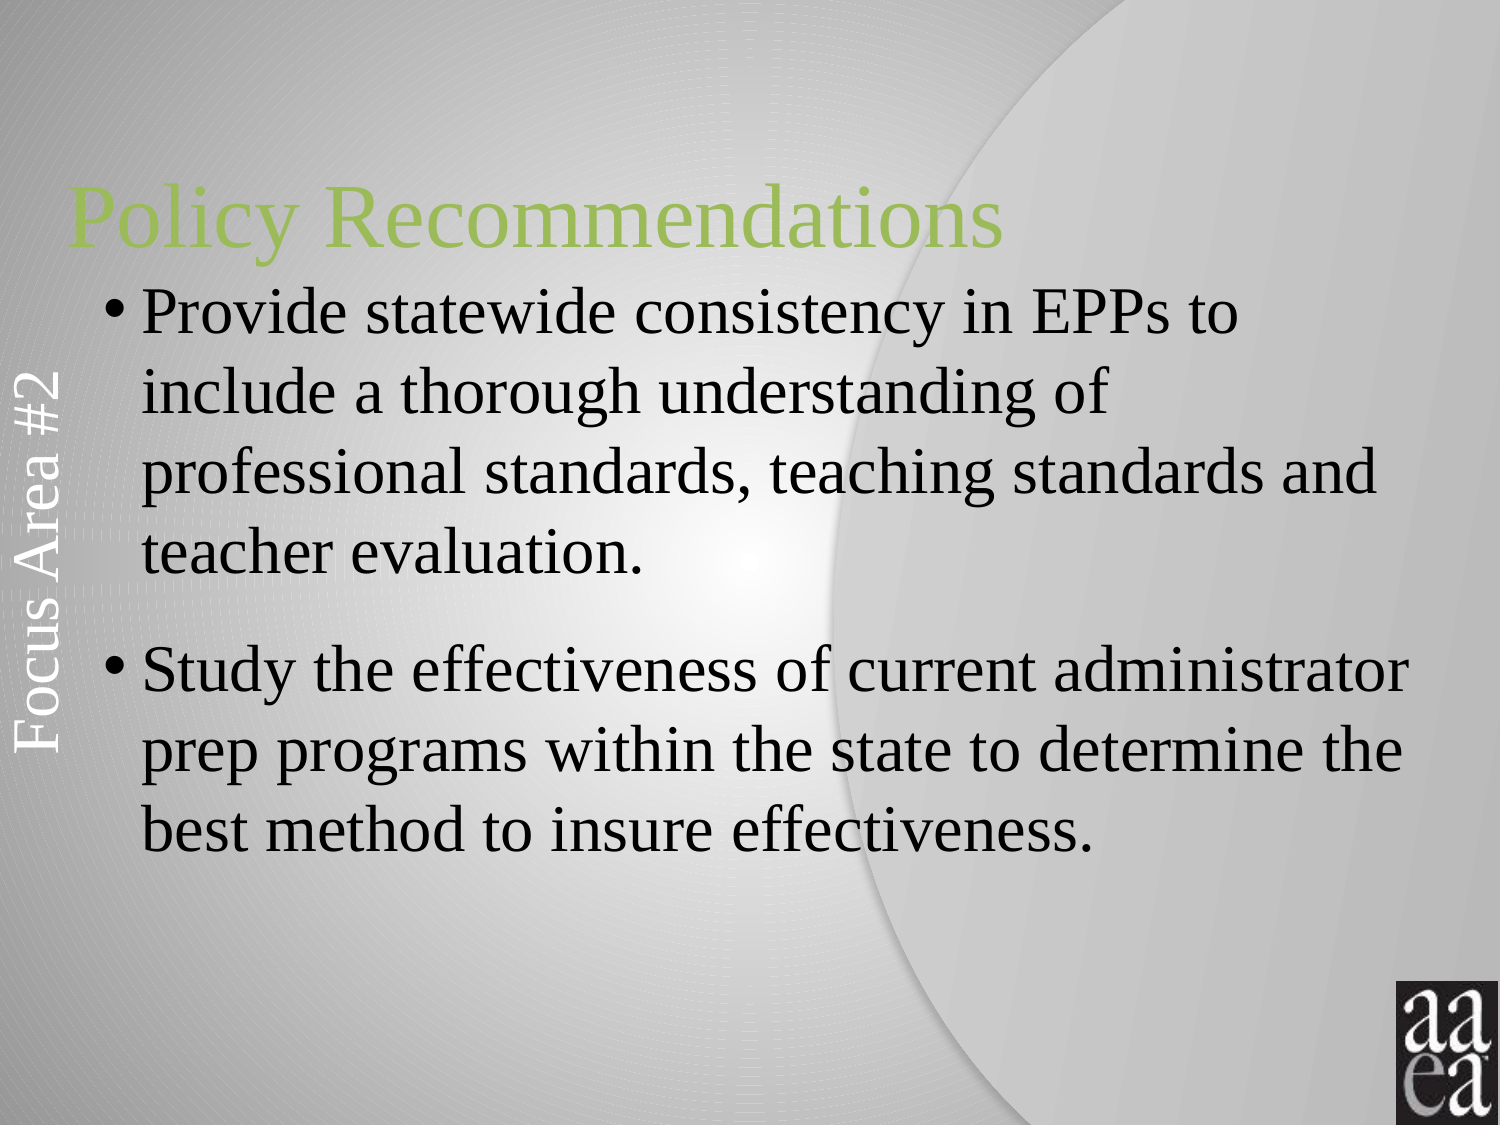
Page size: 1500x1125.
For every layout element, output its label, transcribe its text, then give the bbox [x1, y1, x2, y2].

list Provide statewide consistency in EPPs to include a thorough understanding of professional standards, teaching standards and teacher evaluation. Study the effectiveness of current administrator prep programs within the state to determine the best method to insure effectiveness. [51, 252, 1449, 1000]
picture [1396, 981, 1498, 1125]
text_box Focus Area #2 [0, 140, 77, 985]
title Policy Recommendations [77, 140, 1449, 235]
